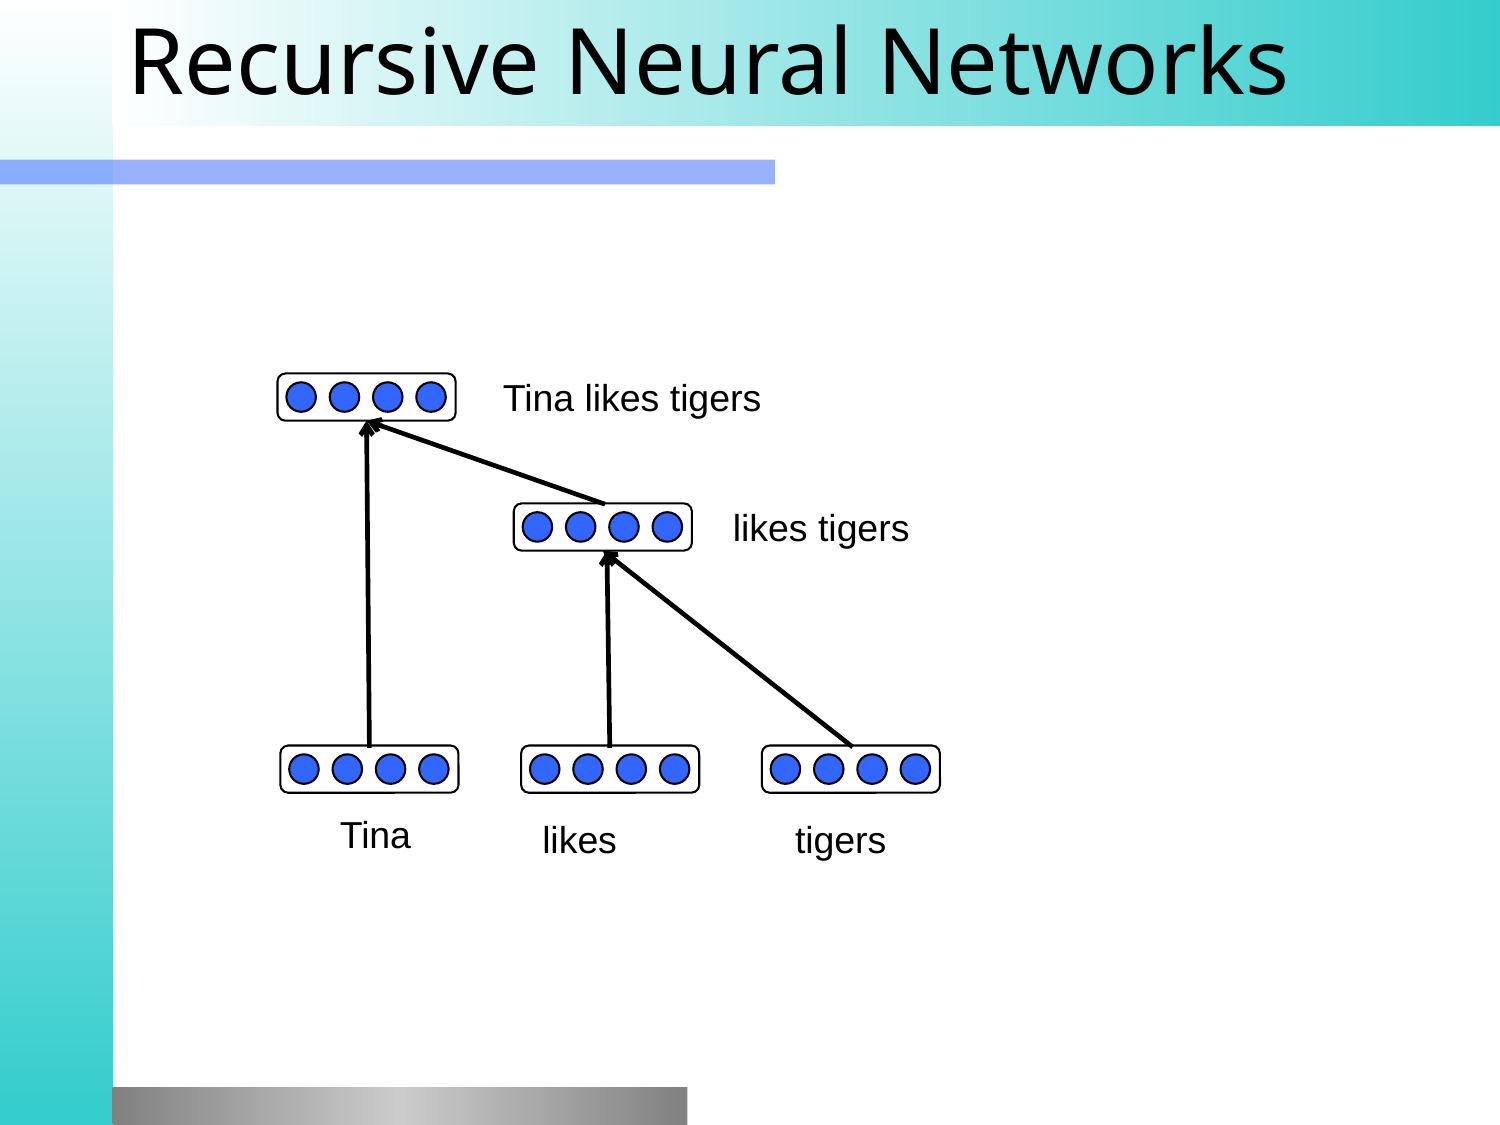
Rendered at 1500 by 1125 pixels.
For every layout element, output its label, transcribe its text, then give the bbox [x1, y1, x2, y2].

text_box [366, 511, 370, 746]
title Recursive Neural Networks [112, 0, 1500, 121]
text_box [602, 550, 852, 746]
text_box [277, 373, 456, 421]
text_box likes [524, 815, 635, 861]
text_box Tina likes tigers [478, 373, 786, 419]
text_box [520, 745, 700, 793]
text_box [513, 503, 693, 551]
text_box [366, 420, 603, 504]
text_box likes tigers [714, 504, 928, 550]
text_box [280, 745, 459, 793]
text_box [761, 745, 941, 793]
text_box tigers [785, 815, 896, 862]
text_box Tina [320, 811, 431, 857]
